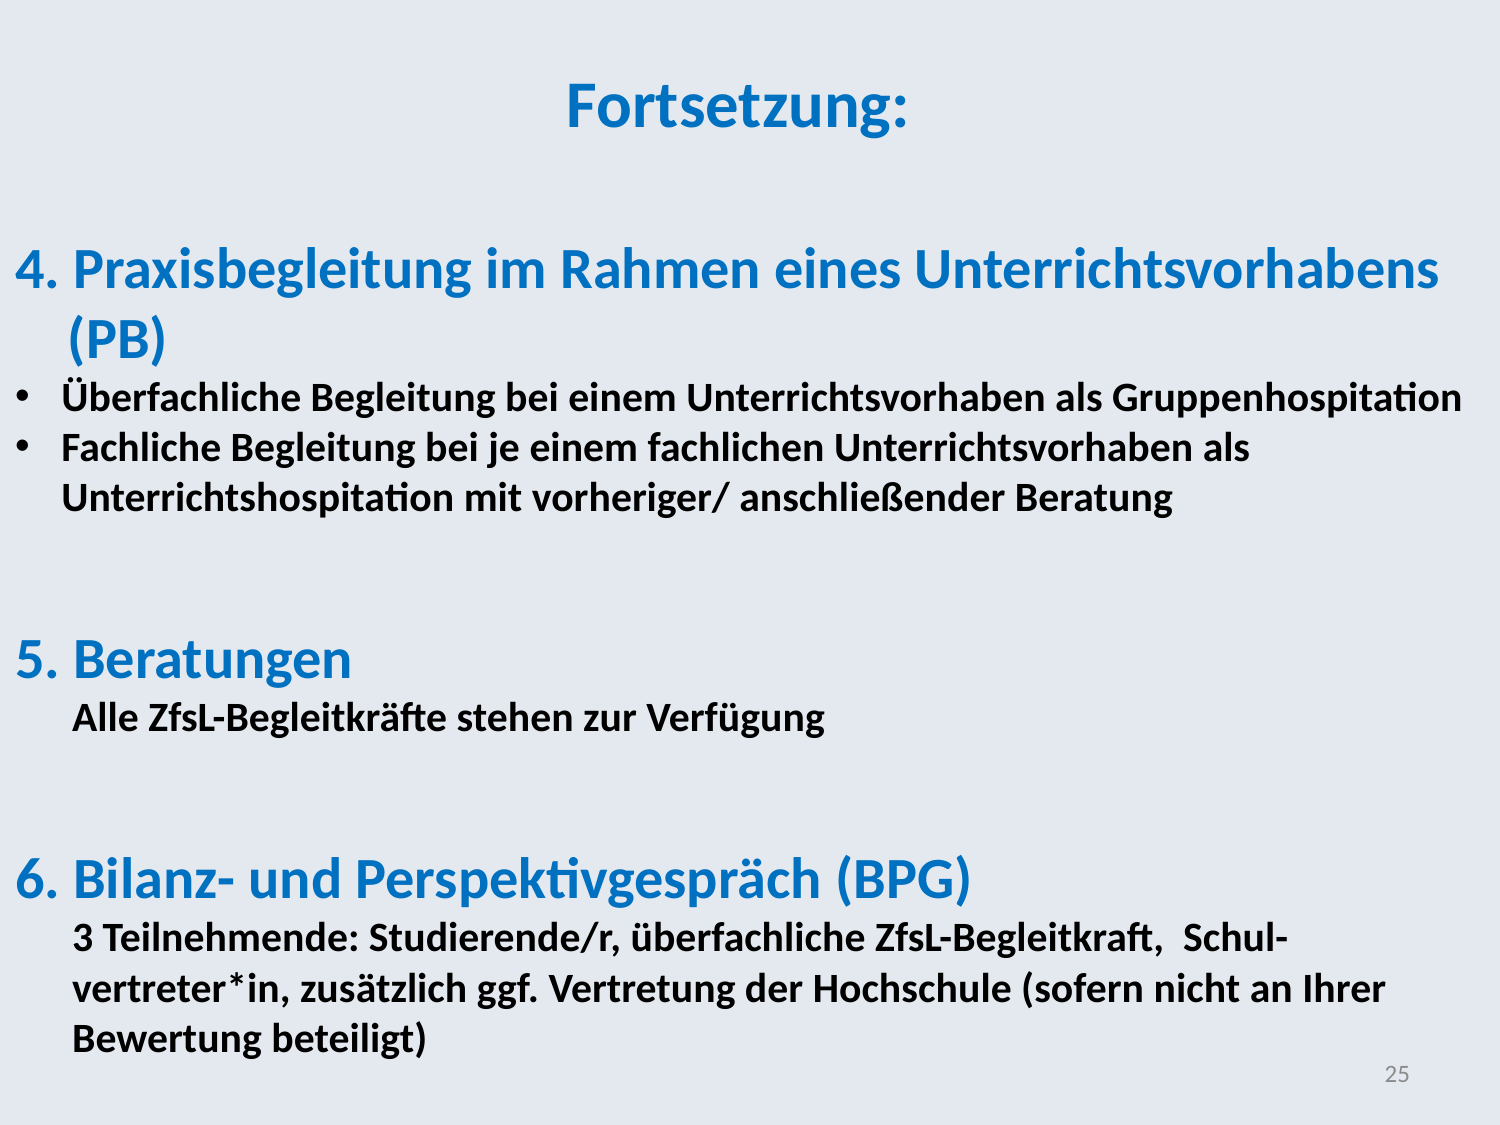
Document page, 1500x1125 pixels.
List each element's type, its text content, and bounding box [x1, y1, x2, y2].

slide_number 25 [1074, 1042, 1425, 1103]
list 4. Praxisbegleitung im Rahmen eines Unterrichtsvorhabens (PB) Überfachliche Begleitung bei einem Unterrichtsvorhaben als Gruppenhospitation Fachliche Begleitung bei je einem fachlichen Unterrichtsvorhaben als Unterrichtshospitation mit vorheriger/ anschließender Beratung 5. Beratungen Alle ZfsL-Begleitkräfte stehen zur Verfügung 6. Bilanz- und Perspektivgespräch (BPG) 3 Teilnehmende: Studierende/r, überfachliche ZfsL-Begleitkraft, Schul- vertreter*in, zusätzlich ggf. Vertretung der Hochschule (sofern nicht an Ihrer Bewertung beteiligt) [0, 172, 1495, 1106]
title Fortsetzung: [17, 19, 1460, 172]
